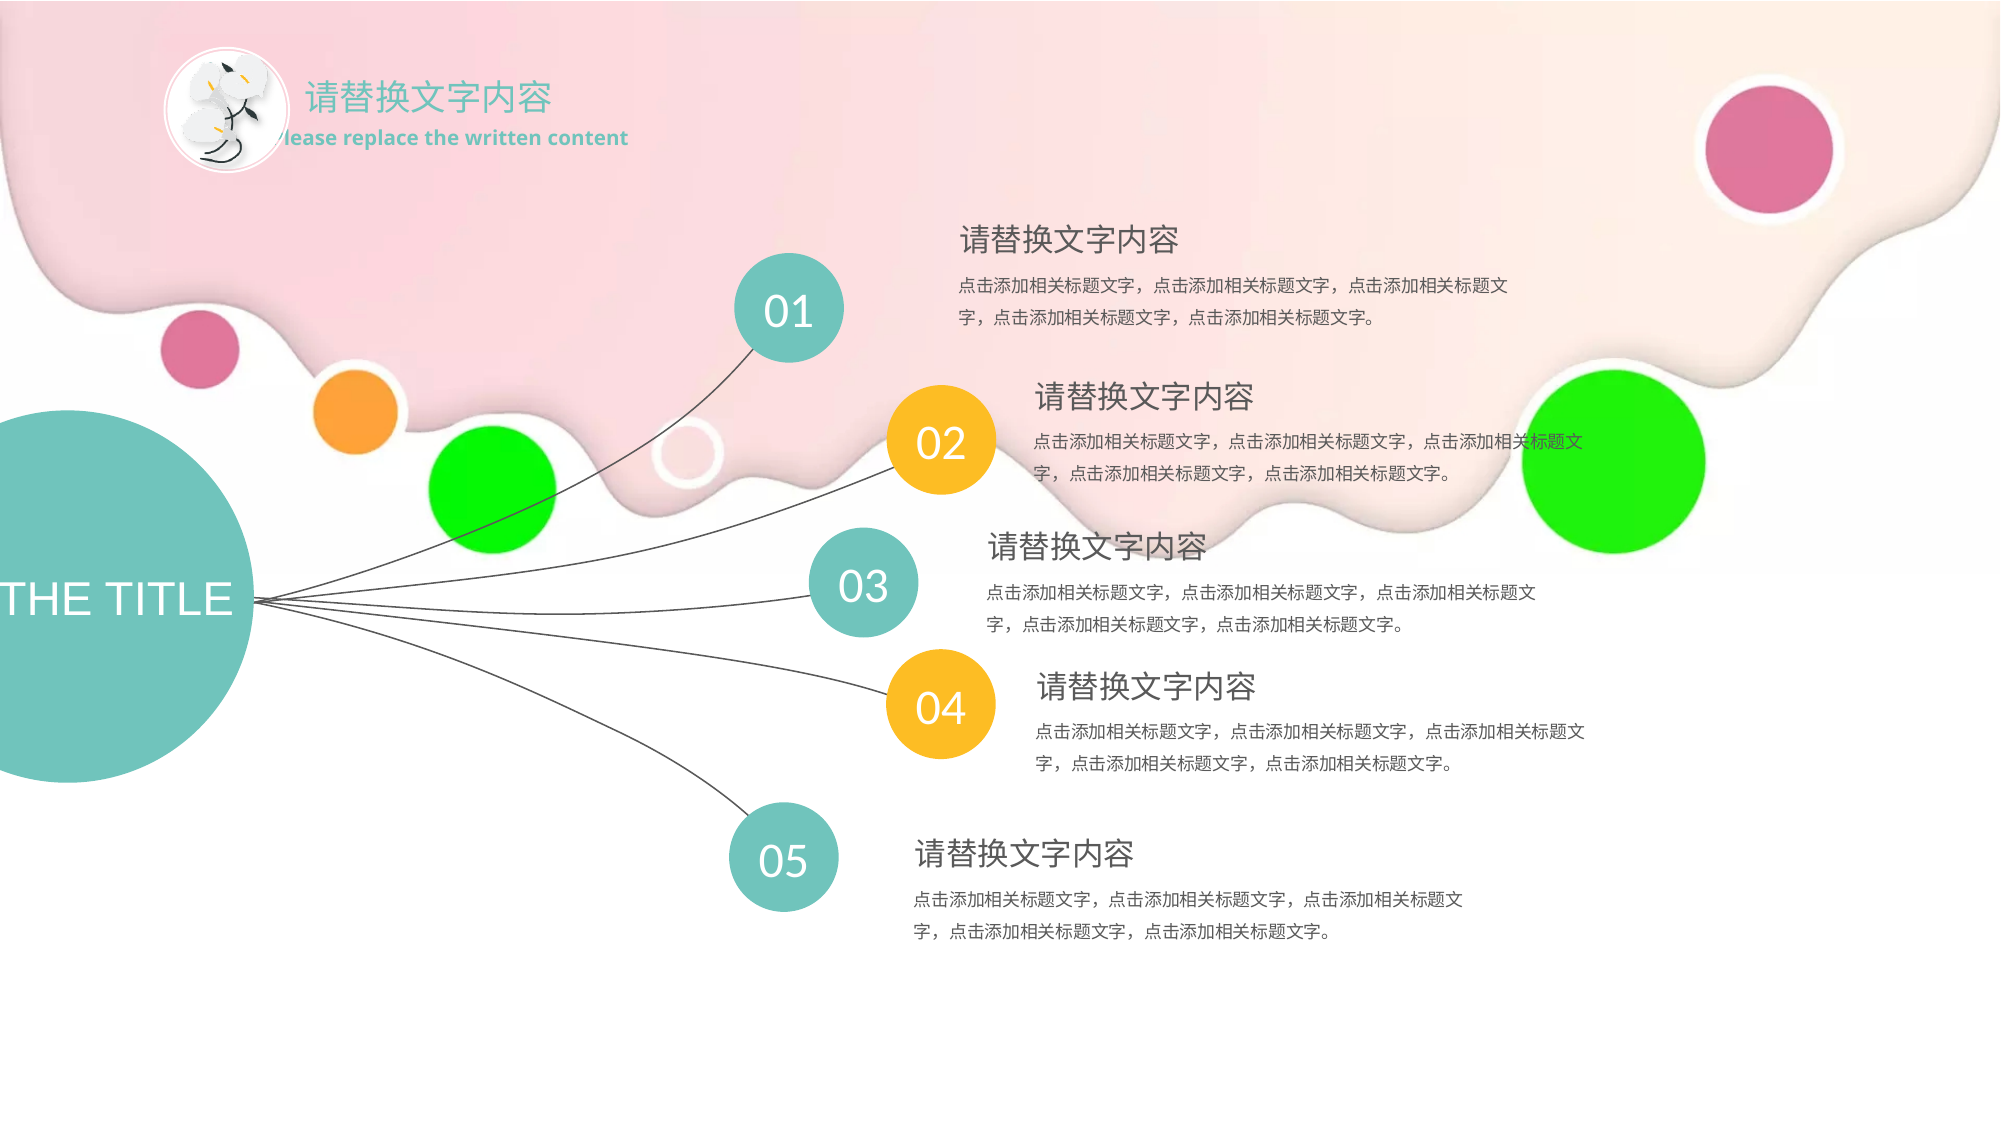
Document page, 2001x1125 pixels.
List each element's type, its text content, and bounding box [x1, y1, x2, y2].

text_box 05 [729, 854, 839, 912]
text_box 请替换文字内容 [972, 519, 1223, 573]
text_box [164, 47, 289, 173]
text_box 请替换文字内容 [1021, 659, 1272, 712]
text_box 04 [940, 649, 996, 760]
text_box THE TITLE [0, 410, 247, 783]
text_box 02 [940, 385, 997, 495]
text_box 请替换文字内容 [289, 67, 568, 125]
text_box 点击添加相关标题文字，点击添加相关标题文字，点击添加相关标题文字，点击添加相关标题文字，点击添加相关标题文字。 [1019, 412, 1605, 492]
text_box 点击添加相关标题文字，点击添加相关标题文字，点击添加相关标题文字，点击添加相关标题文字，点击添加相关标题文字。 [899, 870, 1485, 950]
text_box Please replace the written content [289, 117, 645, 157]
text_box 请替换文字内容 [899, 827, 1151, 880]
text_box 请替换文字内容 [1020, 369, 1271, 422]
text_box 01 [734, 253, 844, 311]
picture [0, 1, 2001, 574]
text_box 点击添加相关标题文字，点击添加相关标题文字，点击添加相关标题文字，点击添加相关标题文字，点击添加相关标题文字。 [943, 256, 1530, 336]
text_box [247, 311, 940, 854]
text_box 点击添加相关标题文字，点击添加相关标题文字，点击添加相关标题文字，点击添加相关标题文字，点击添加相关标题文字。 [1020, 702, 1607, 782]
text_box 请替换文字内容 [944, 212, 1195, 266]
text_box 点击添加相关标题文字，点击添加相关标题文字，点击添加相关标题文字，点击添加相关标题文字，点击添加相关标题文字。 [971, 563, 1558, 643]
